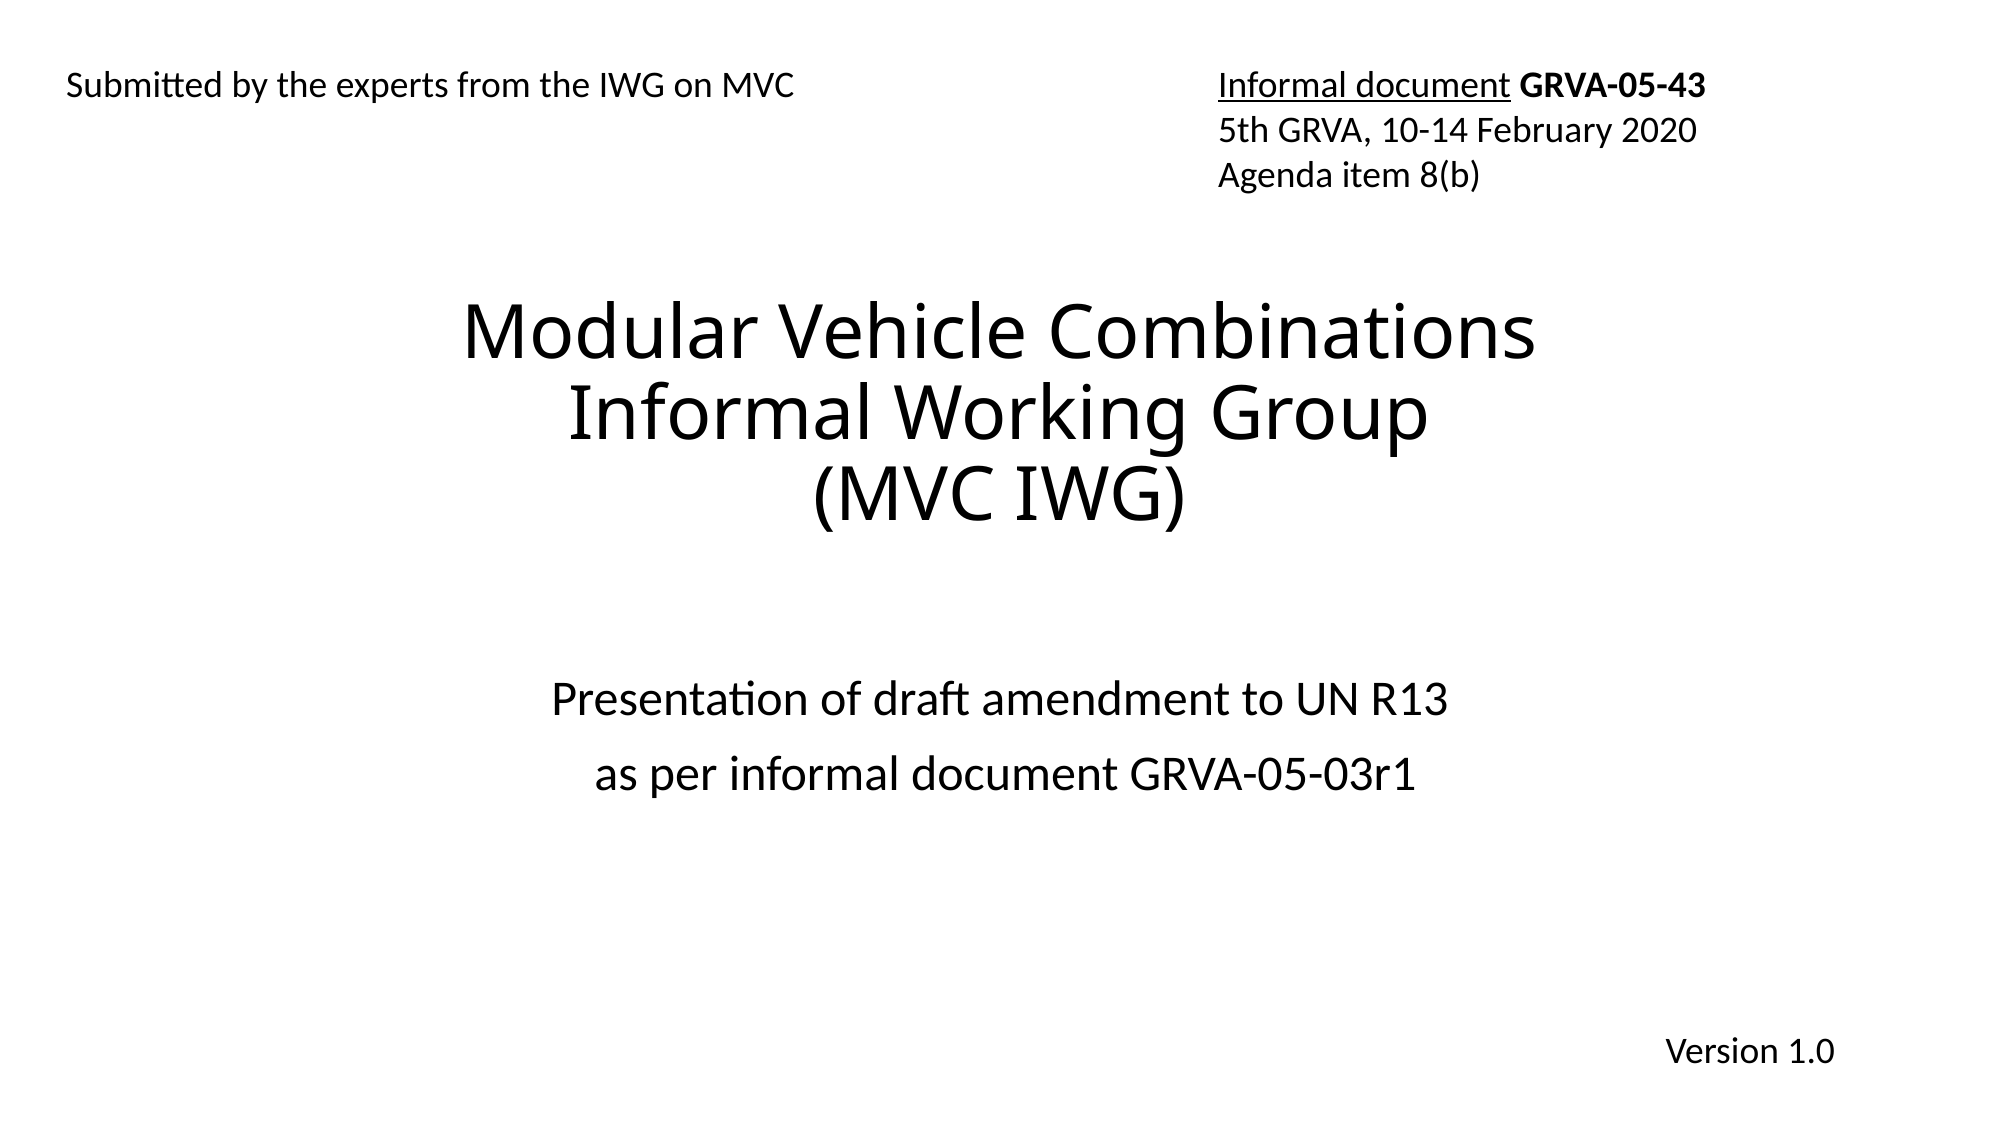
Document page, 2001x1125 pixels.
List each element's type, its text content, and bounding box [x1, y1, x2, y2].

text_box Version 1.0 [1650, 1018, 1851, 1079]
title Modular Vehicle Combinations Informal Working Group (MVC IWG) [249, 258, 1750, 545]
text_box Informal document GRVA-05-43 5th GRVA, 10-14 February 2020 Agenda item 8(b) [1203, 52, 1721, 203]
subtitle Presentation of draft amendment to UN R13 as per informal document GRVA-05-03r1 [249, 664, 1750, 937]
text_box Submitted by the experts from the IWG on MVC [51, 52, 811, 113]
